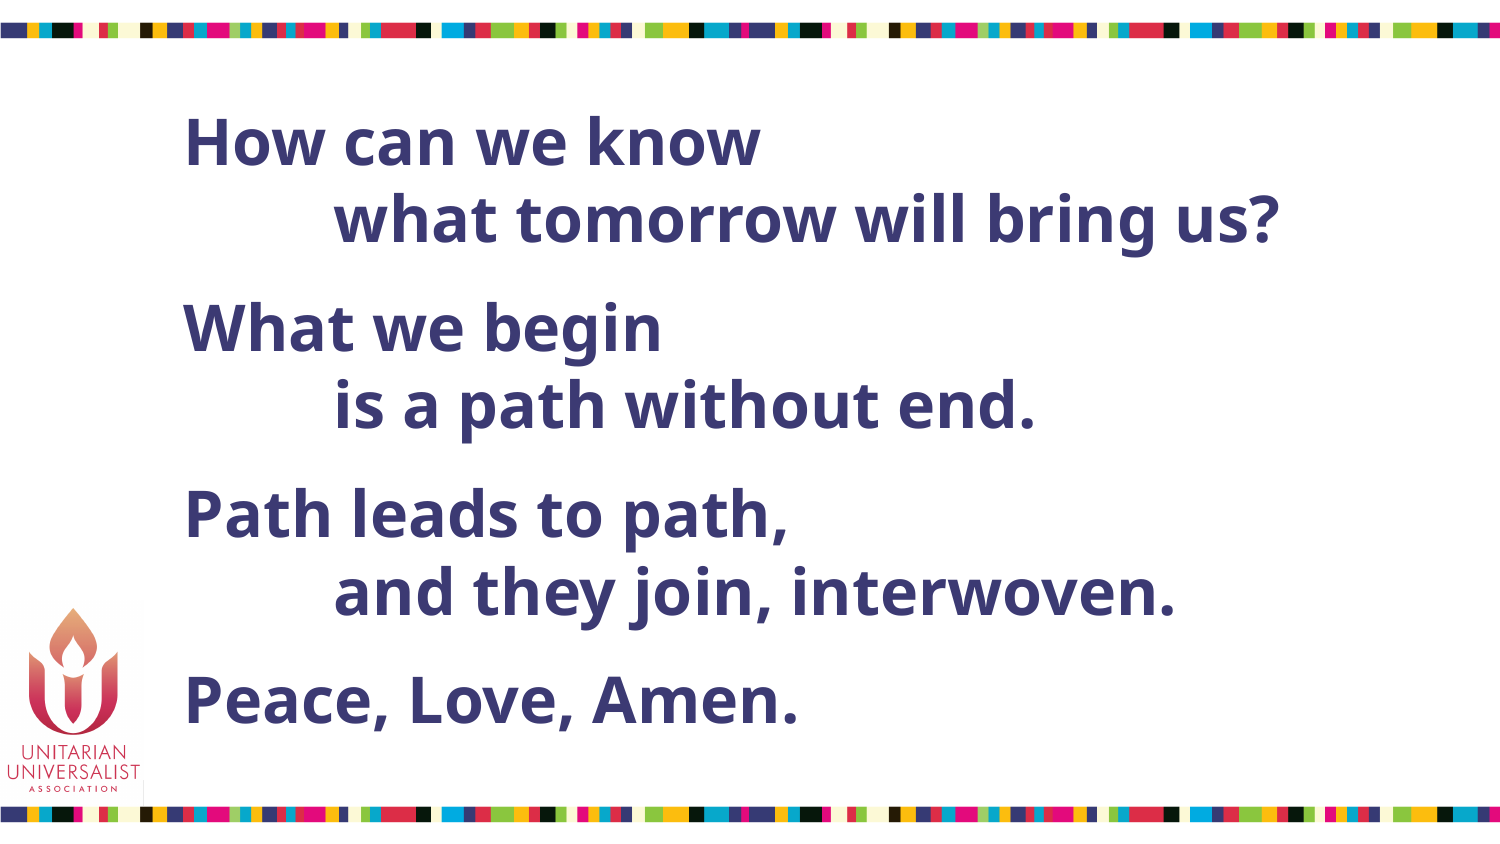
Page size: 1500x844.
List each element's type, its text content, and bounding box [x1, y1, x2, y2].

text_box How can we know what tomorrow will bring us? What we begin is a path without end. Path leads to path, and they join, interwoven. Peace, Love, Amen. [168, 85, 1421, 752]
picture [0, 600, 1500, 824]
picture [0, 22, 1500, 40]
